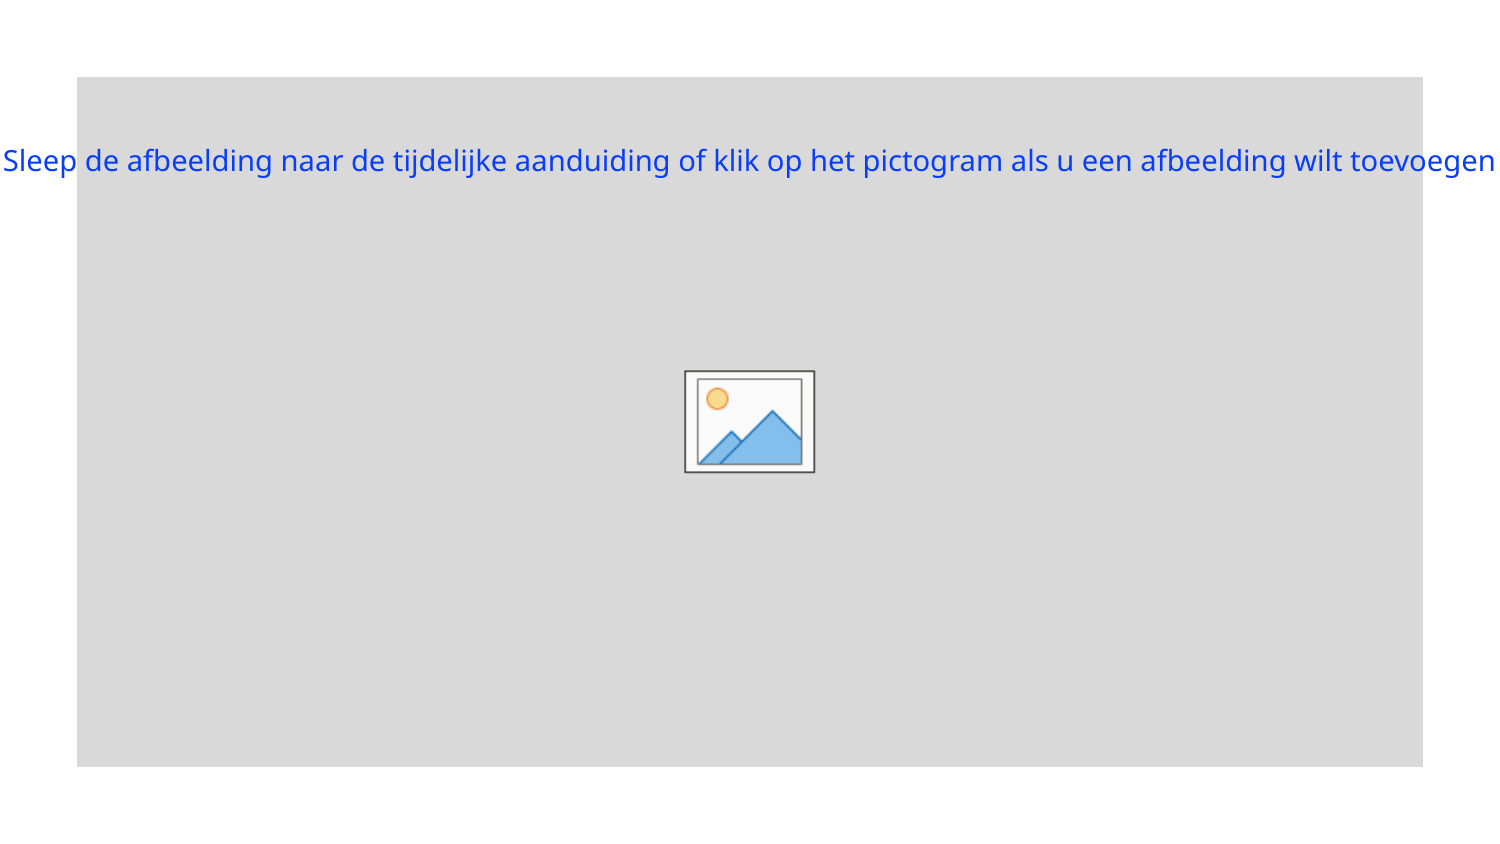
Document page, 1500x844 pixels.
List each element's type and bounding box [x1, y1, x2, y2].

picture [76, 76, 1424, 768]
